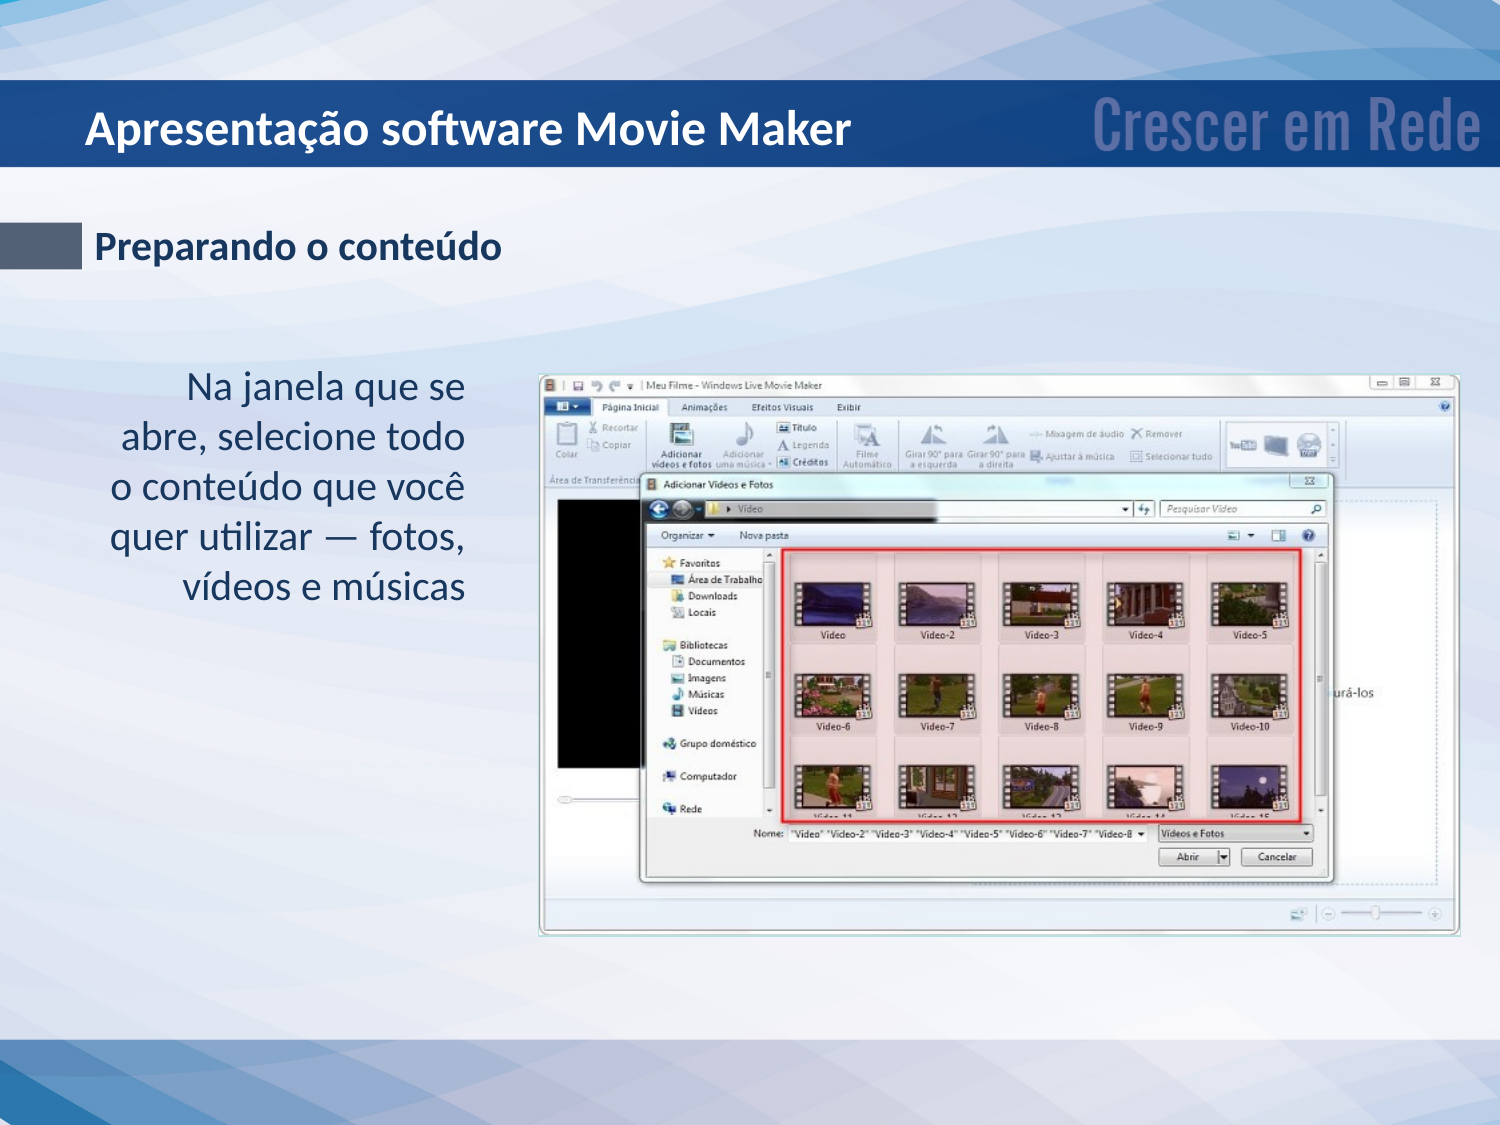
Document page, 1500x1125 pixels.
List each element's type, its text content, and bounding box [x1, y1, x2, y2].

text_box [0, 220, 70, 272]
text_box Preparando o conteúdo [70, 210, 1172, 326]
text_box Na janela que se abre, selecione todo o conteúdo que você quer utilizar — fotos, vídeos e músicas [82, 351, 481, 767]
text_box Apresentação software Movie Maker [70, 88, 1430, 223]
picture [0, 0, 1500, 1125]
